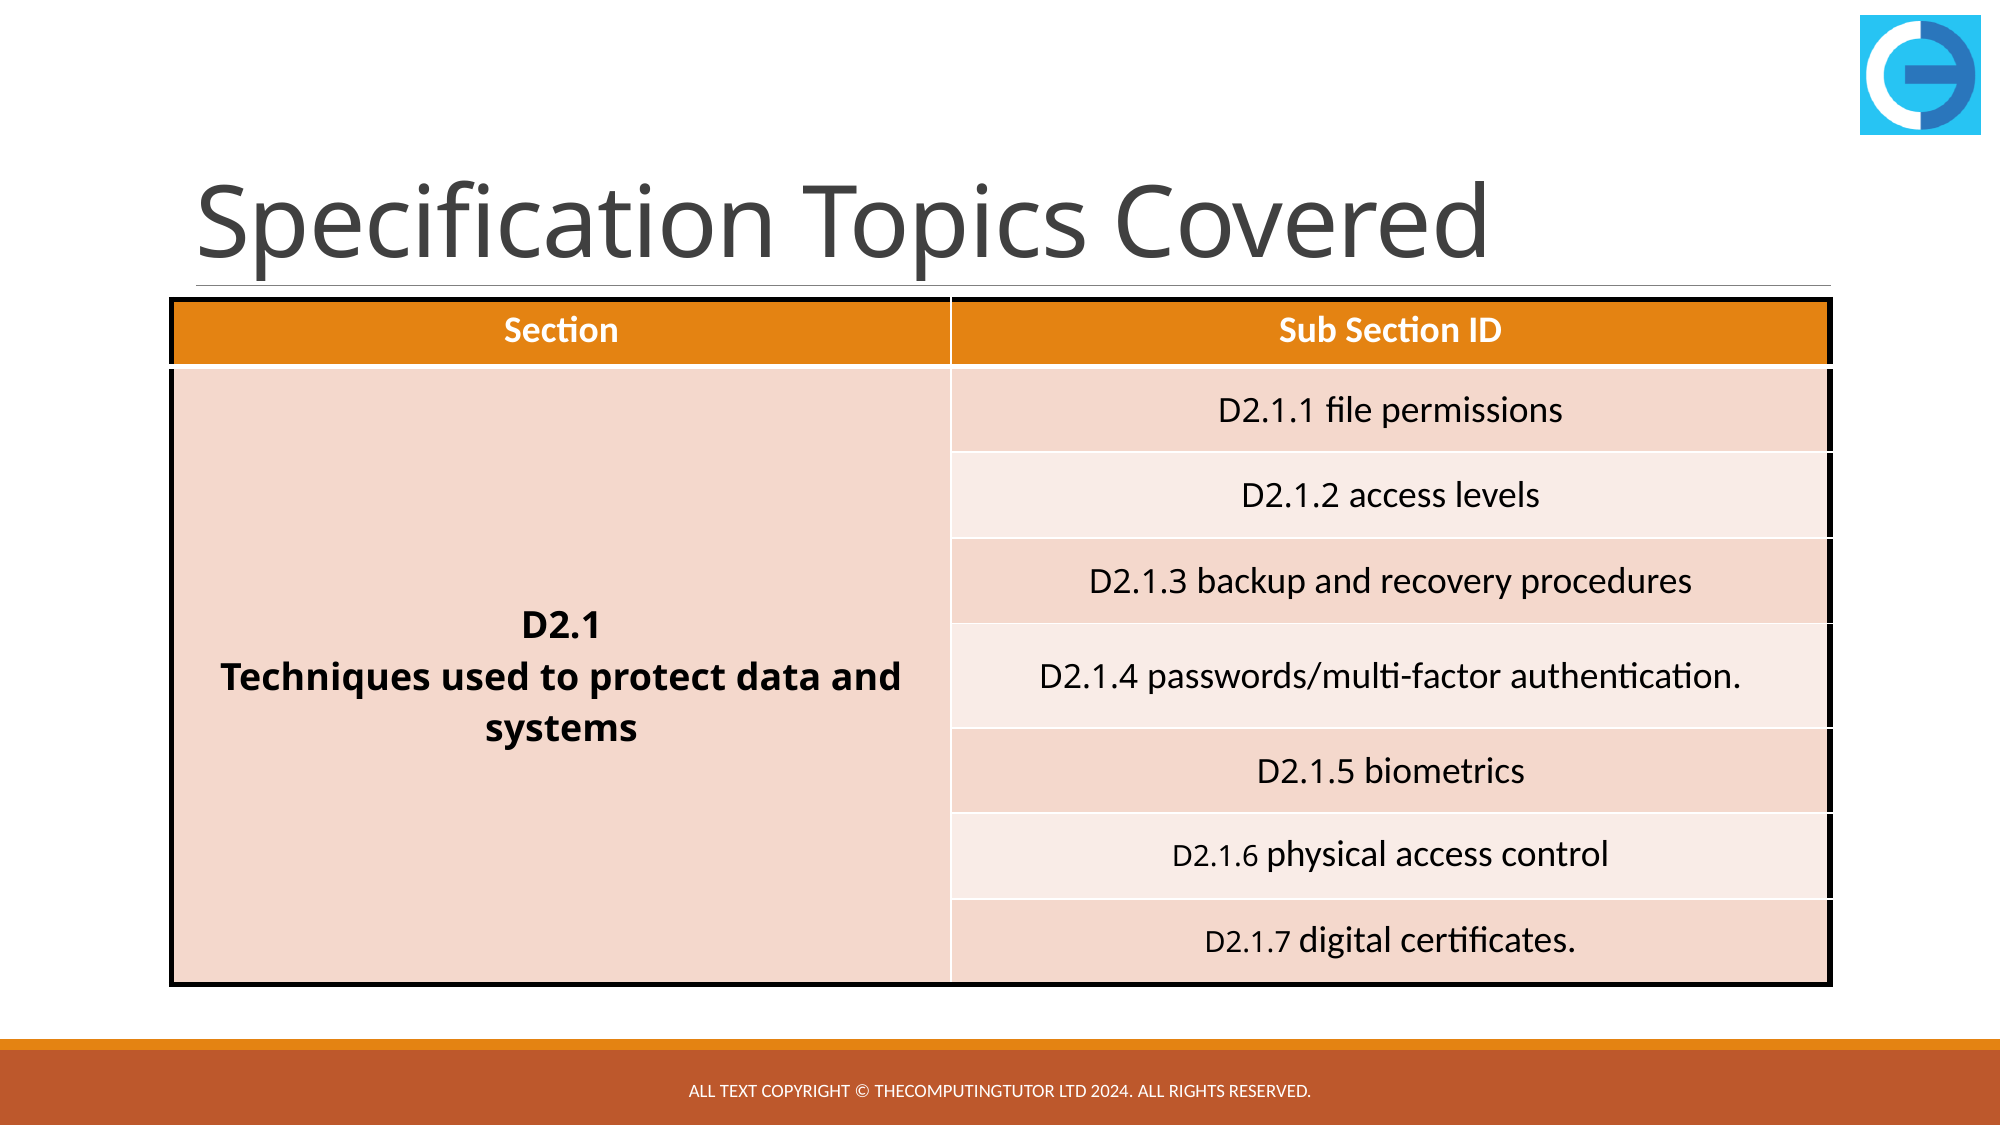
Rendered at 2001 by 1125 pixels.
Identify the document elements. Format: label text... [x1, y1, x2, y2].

table_cell D2.1.4 passwords/multi-factor authentication. [952, 624, 1827, 727]
footer All text copyright © TheComputingTutor Ltd 2024. All rights Reserved. [604, 1059, 1396, 1120]
table_cell D2.1.5 biometrics [952, 729, 1827, 812]
table_cell D2.1.1 file permissions [952, 369, 1827, 451]
table_header Sub Section ID [952, 302, 1827, 364]
title Specification Topics Covered [180, 47, 1830, 285]
table_cell D2.1.2 access levels [952, 453, 1827, 537]
table_cell D2.1 Techniques used to protect data and systems [174, 369, 950, 982]
table_header Section [174, 302, 950, 364]
table_cell D2.1.3 backup and recovery procedures [952, 539, 1827, 623]
picture [1860, 15, 1981, 135]
table_cell D2.1.6 physical access control [952, 814, 1827, 898]
table_cell D2.1.7 digital certificates. [952, 900, 1827, 982]
